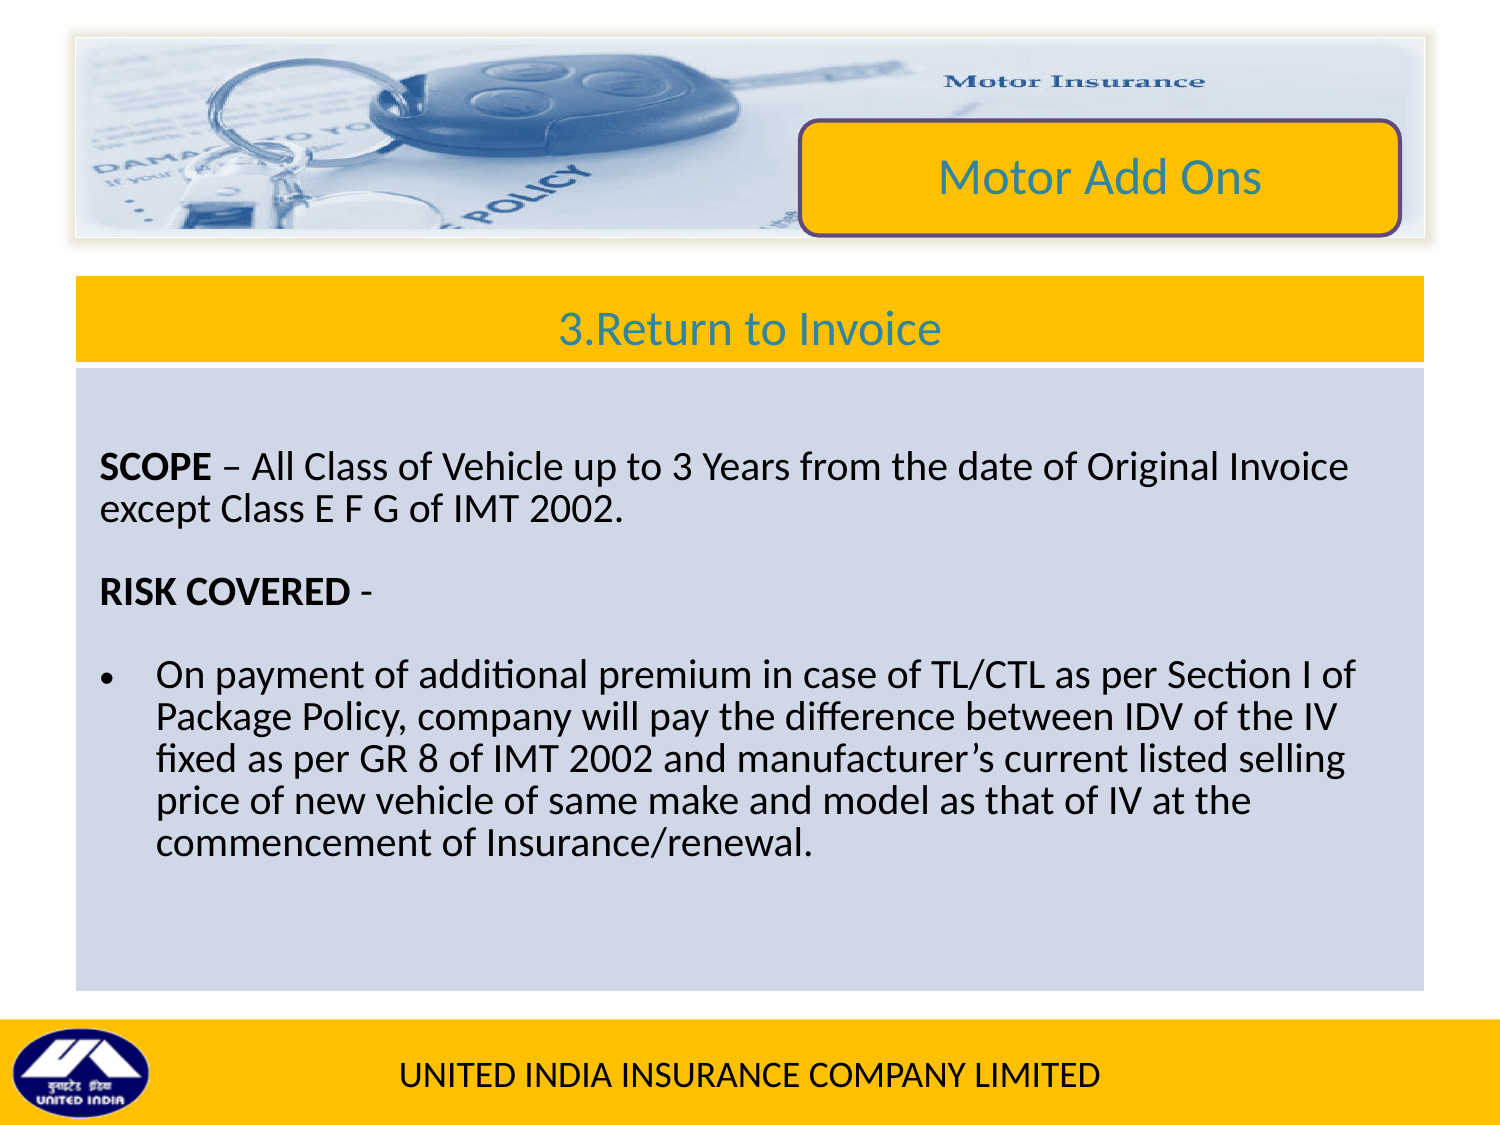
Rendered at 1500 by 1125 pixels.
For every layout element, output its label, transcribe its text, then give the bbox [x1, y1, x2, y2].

picture [74, 37, 1426, 238]
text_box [799, 120, 1401, 236]
table_cell SCOPE – All Class of Vehicle up to 3 Years from the date of Original Invoice except Class E F G of IMT 2002. RISK COVERED - On payment of additional premium in case of TL/CTL as per Section I of Package Policy, company will pay the difference between IDV of the IV fixed as per GR 8 of IMT 2002 and manufacturer’s current listed selling price of new vehicle of same make and model as that of IV at the commencement of Insurance/renewal. [76, 368, 1424, 991]
text_box UNITED INDIA INSURANCE COMPANY LIMITED [0, 1019, 1500, 1125]
table_header 3.Return to Invoice [76, 276, 1424, 362]
picture [11, 1027, 153, 1119]
